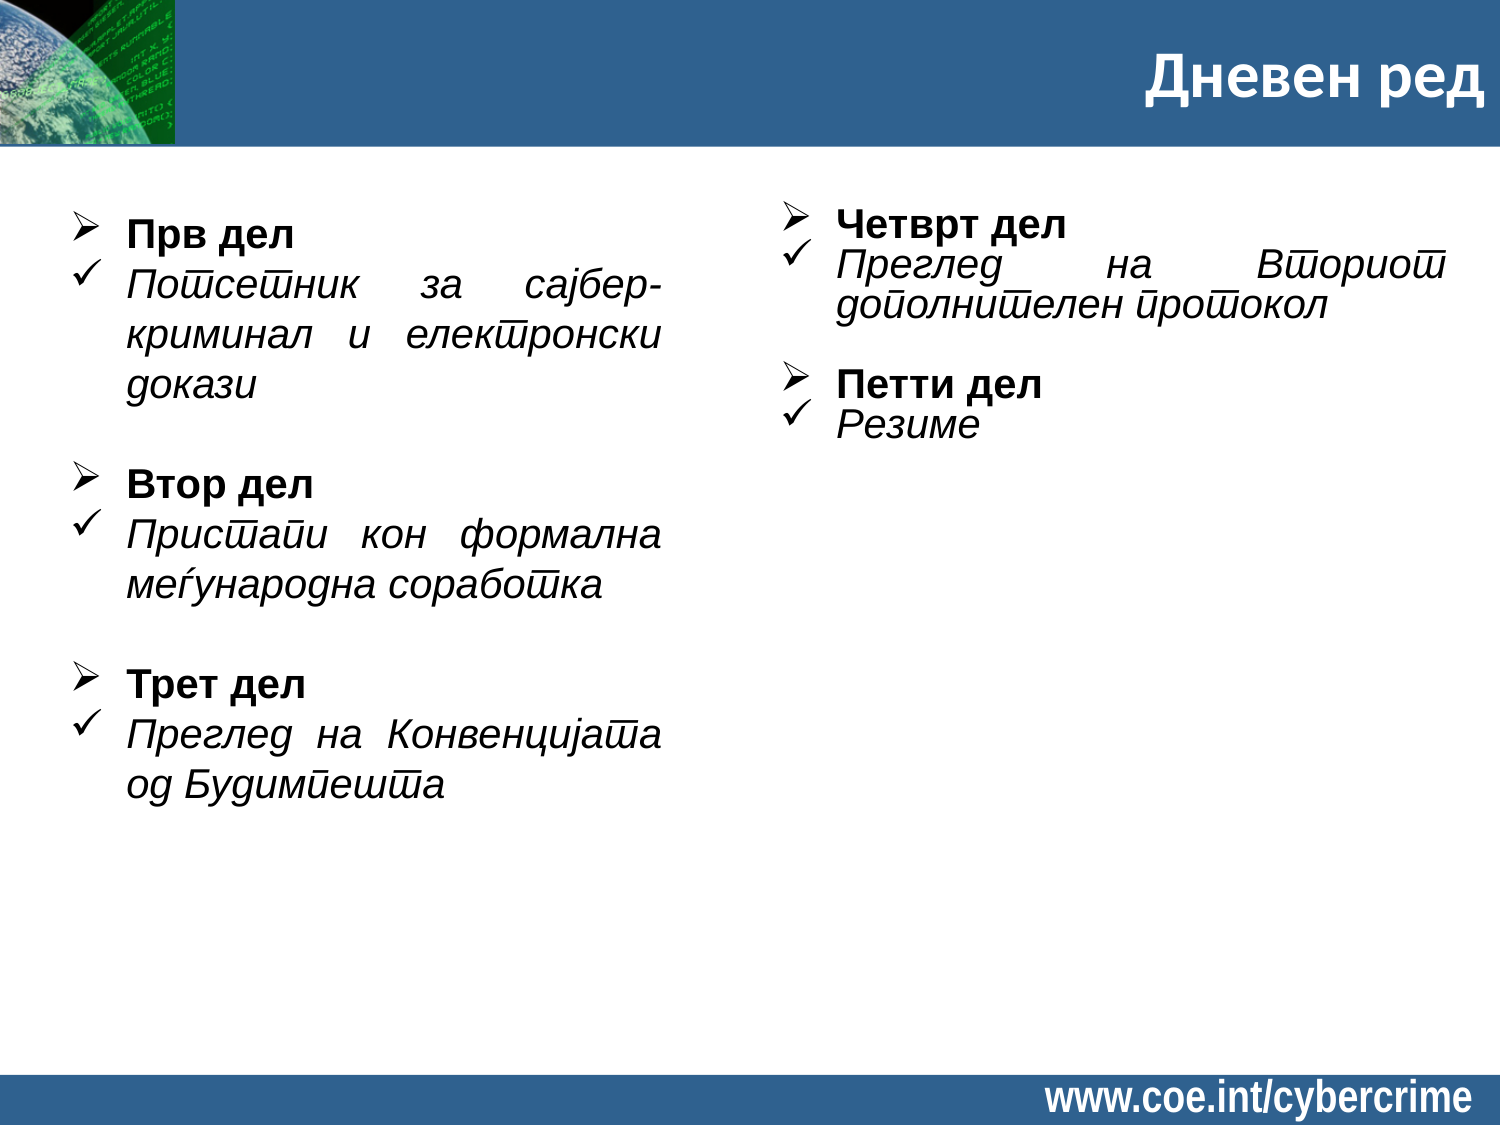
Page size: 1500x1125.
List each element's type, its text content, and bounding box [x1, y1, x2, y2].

picture [0, 0, 175, 144]
text_box Дневен ред [177, 0, 1500, 149]
text_box www.coe.int/cybercrime [1030, 1059, 1500, 1125]
text_box [0, 1073, 1030, 1125]
text_box Прв дел Потсетник за сајбер-криминал и електронски докази Втор дел Пристапи кон формална меѓународна соработка Трет дел Преглед на Конвенцијата од Будимпешта [55, 199, 678, 814]
text_box Четврт дел Преглед на Вториот дополнителен протокол Петти дел Резиме [765, 199, 1462, 454]
